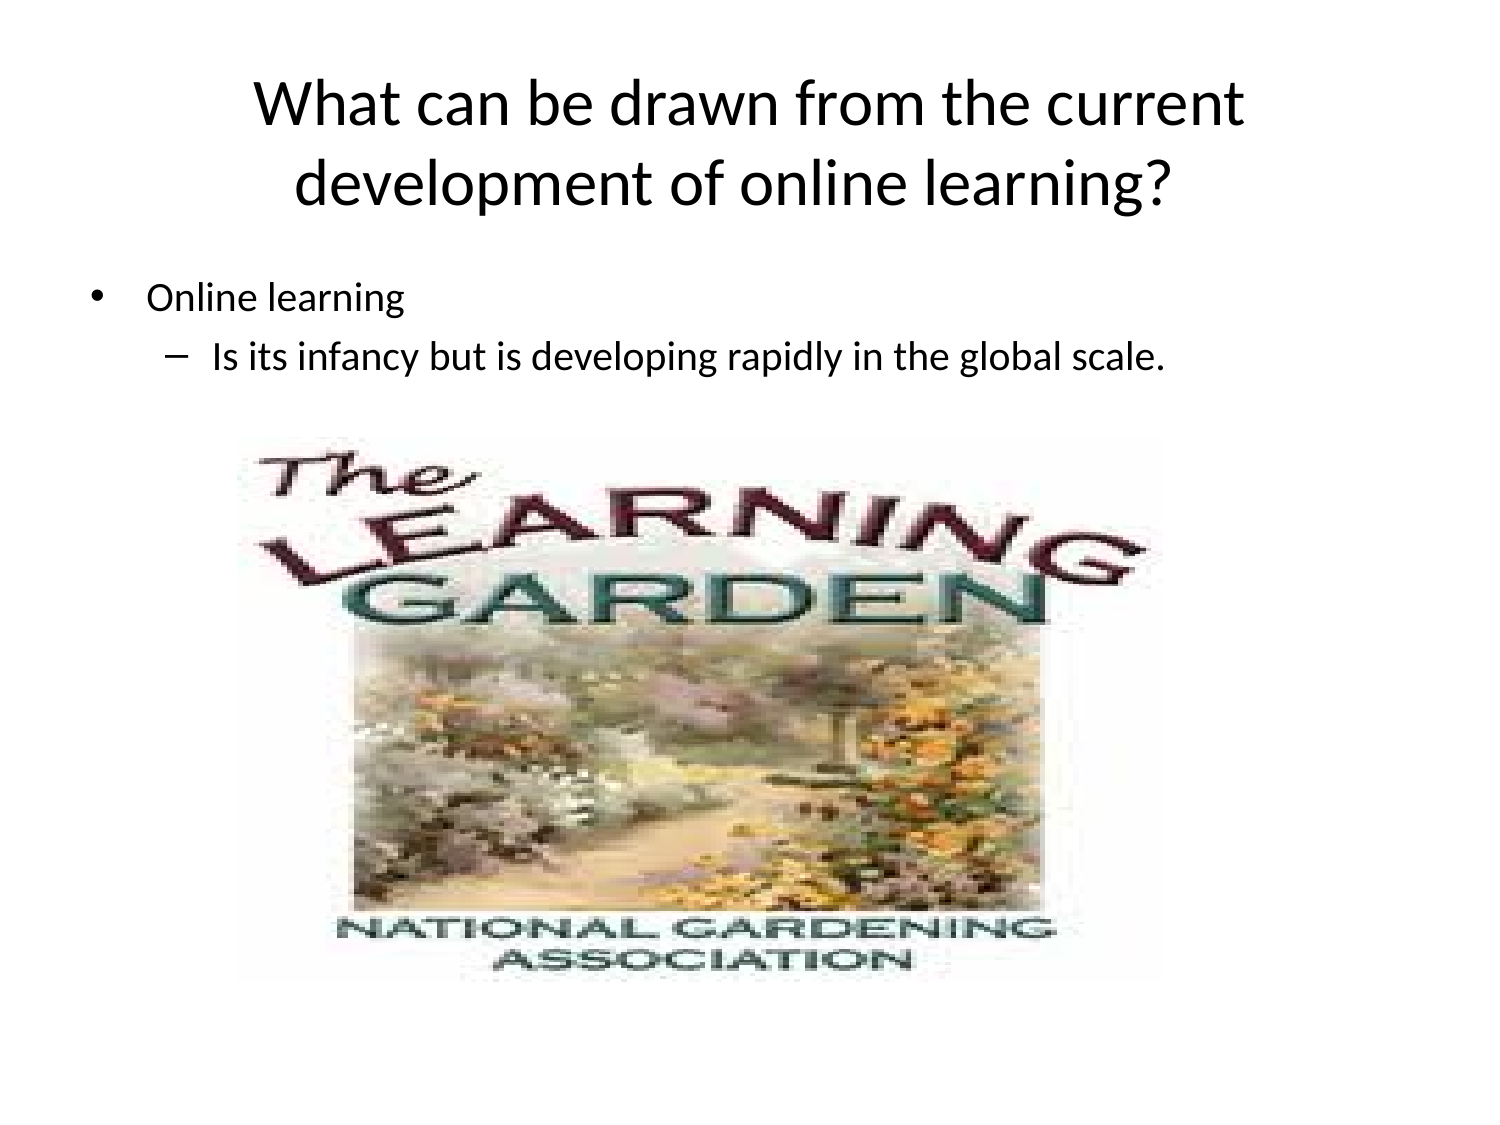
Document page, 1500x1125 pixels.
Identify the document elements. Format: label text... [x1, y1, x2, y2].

title What can be drawn from the current development of online learning? [75, 45, 1425, 233]
list Online learning Is its infancy but is developing rapidly in the global scale. [75, 262, 1425, 1005]
picture [237, 437, 1163, 982]
